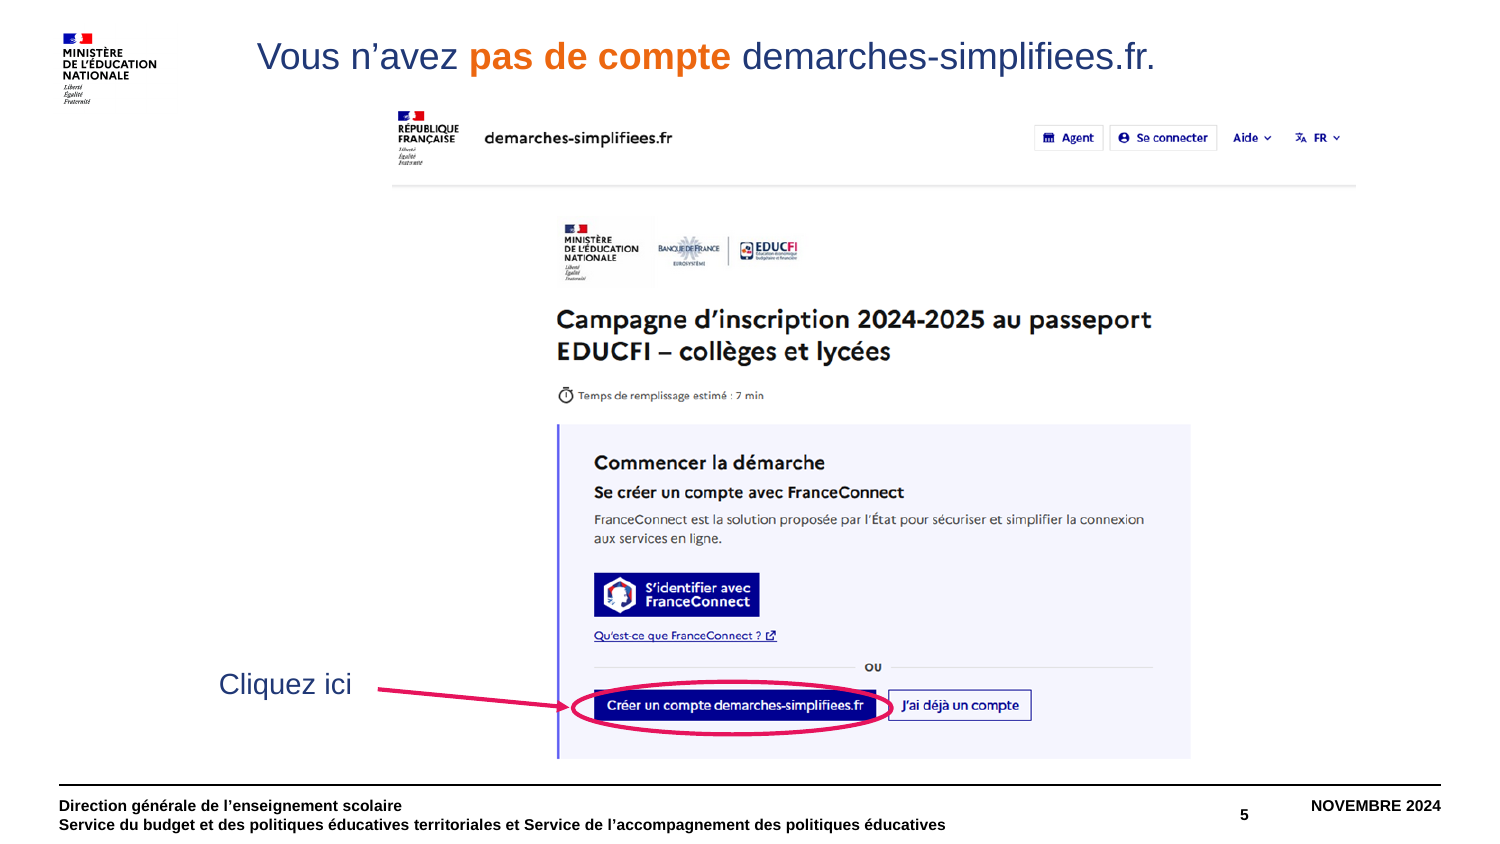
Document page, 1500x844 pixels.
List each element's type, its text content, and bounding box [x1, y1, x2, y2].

slide_number NOVEMBRE 2024 [1249, 784, 1441, 844]
picture [392, 105, 1356, 765]
text_box Cliquez ici [204, 657, 387, 738]
text_box Vous n’avez pas de compte demarches-simplifiees.fr. [242, 24, 1282, 85]
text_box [377, 688, 570, 708]
picture [53, 23, 178, 114]
slide_number 5 [1028, 784, 1249, 844]
footer Direction générale de l’enseignement scolaire Service du budget et des politiques éducatives territoriales et Service de l’accompagnement des politiques éducatives [59, 784, 1028, 844]
